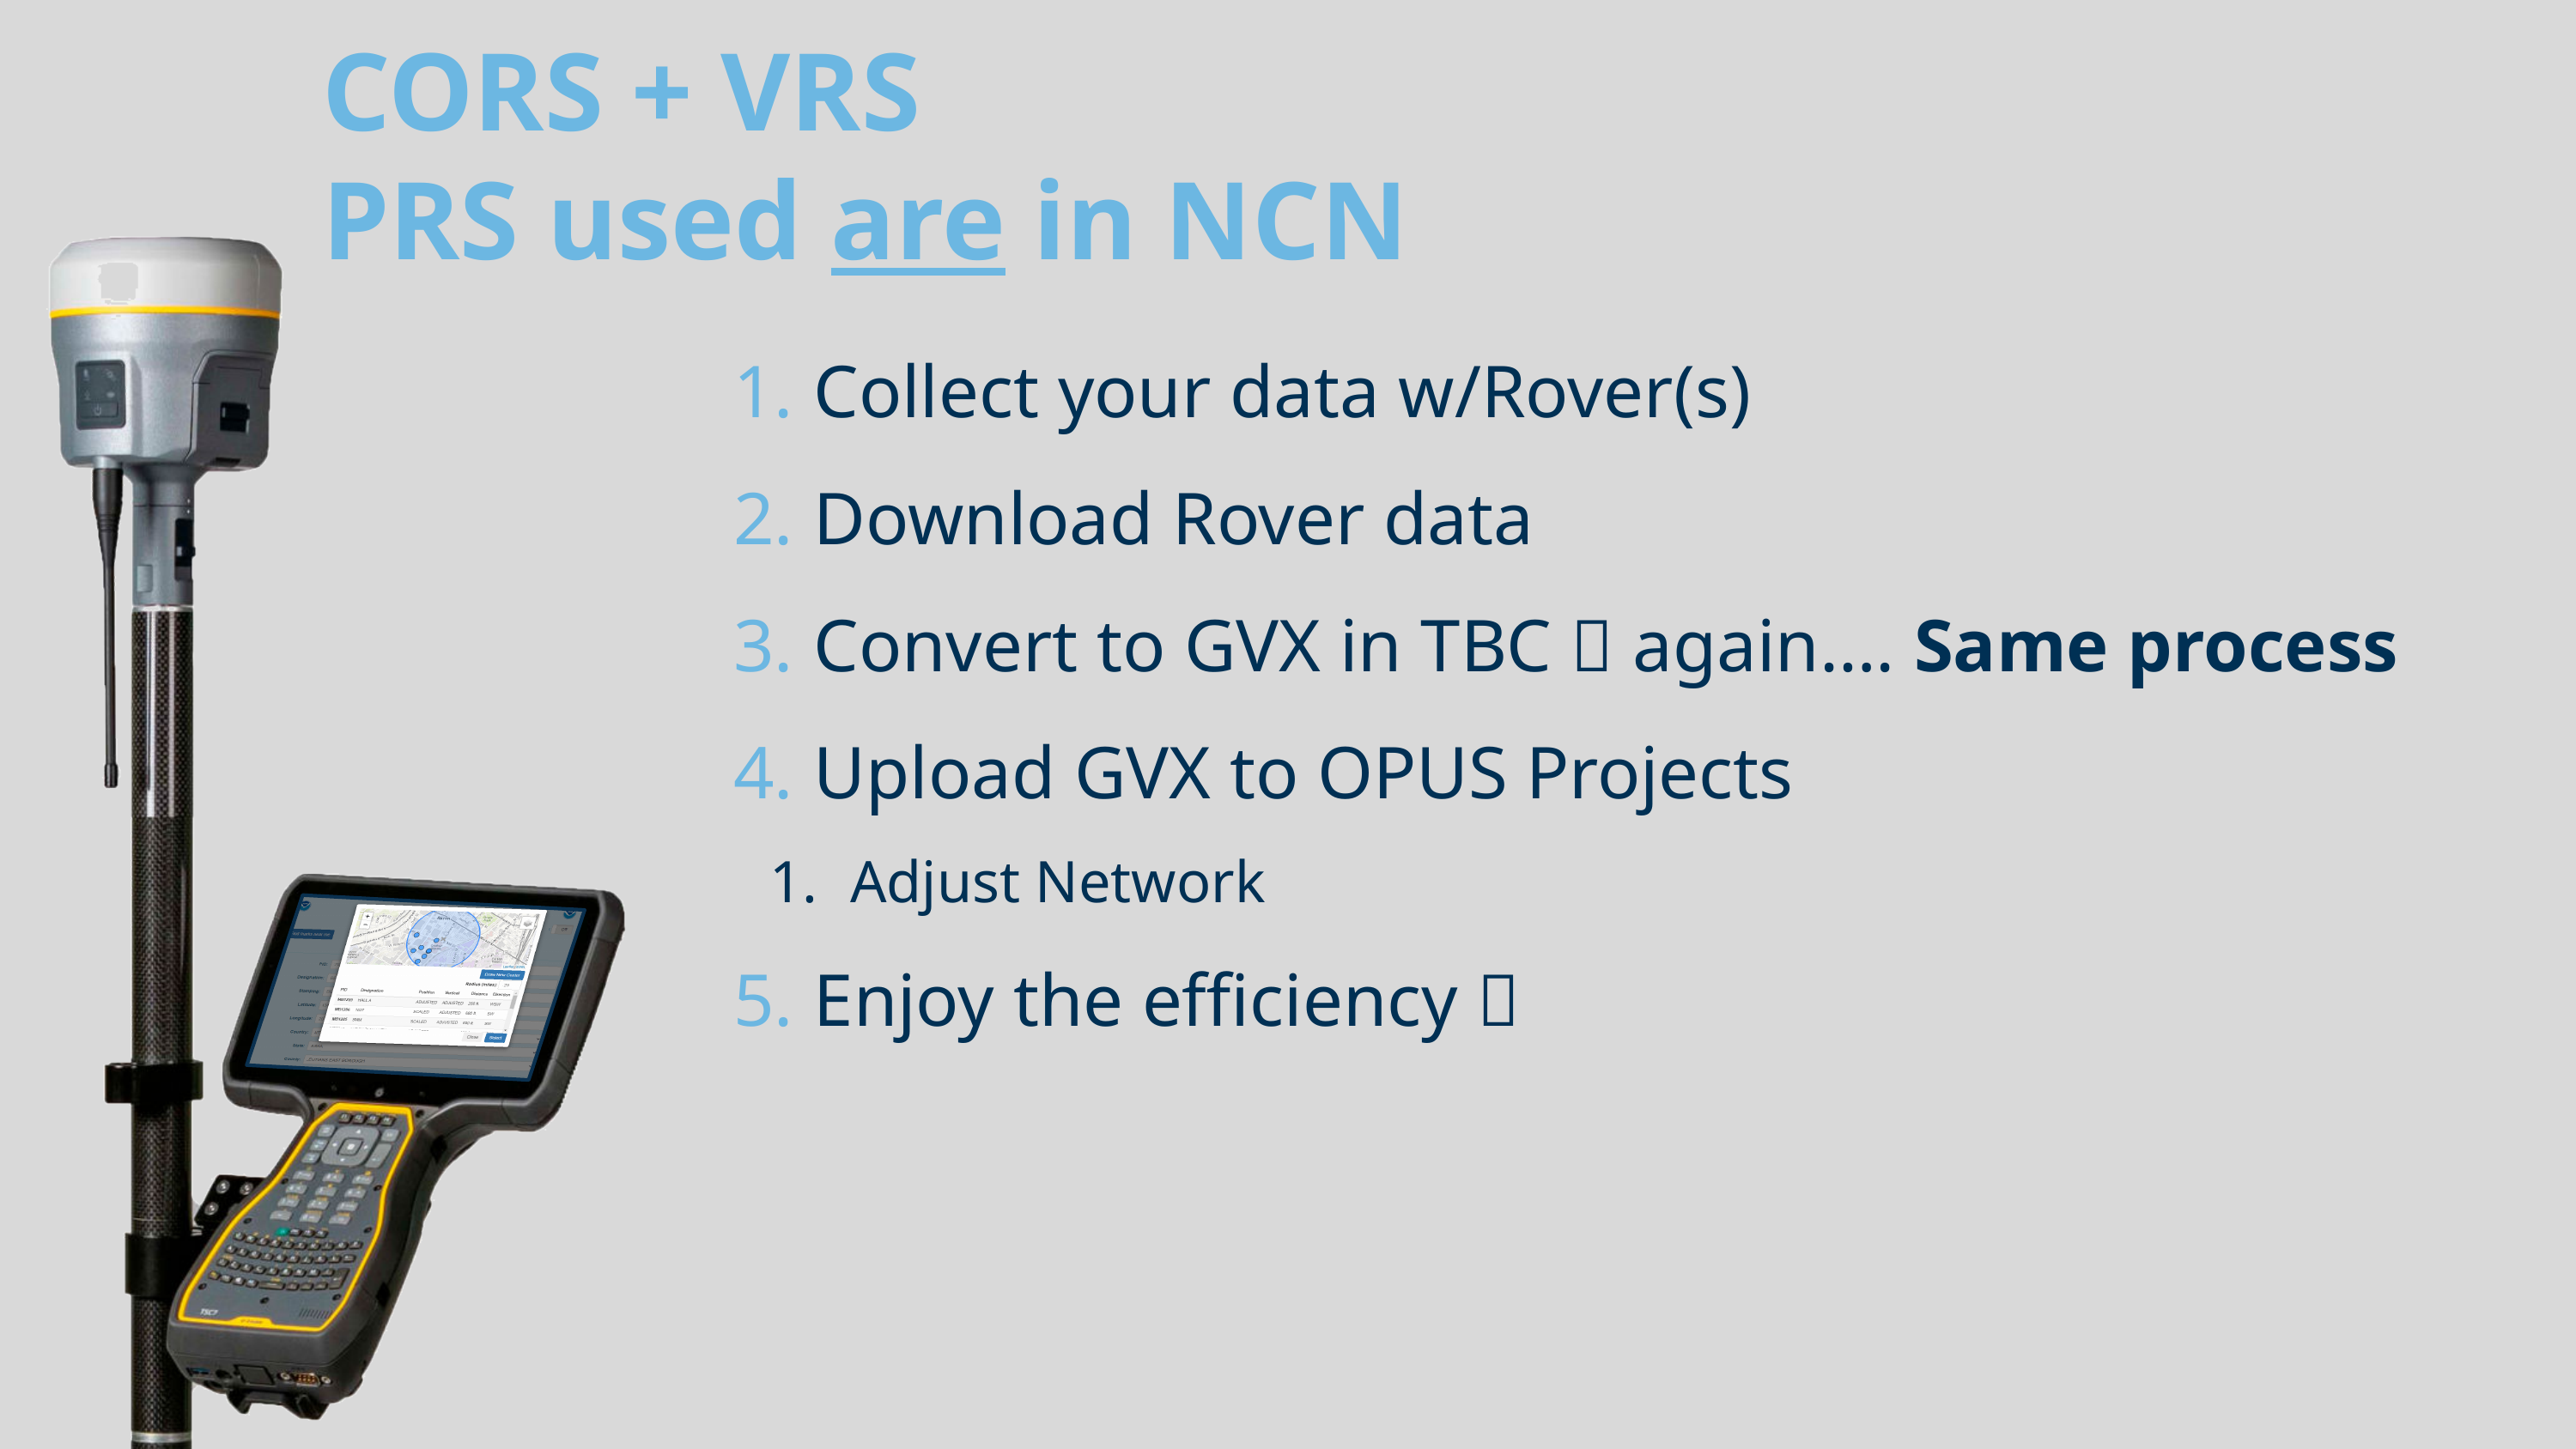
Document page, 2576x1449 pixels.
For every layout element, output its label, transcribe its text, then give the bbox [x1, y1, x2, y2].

picture [0, 209, 697, 1449]
title CORS + VRS PRS used are in NCN [322, 168, 2470, 314]
list Collect your data w/Rover(s) Download Rover data Convert to GVX in TBC  again…. Same process Upload GVX to OPUS Projects Adjust Network Enjoy the efficiency  [720, 319, 2504, 1399]
